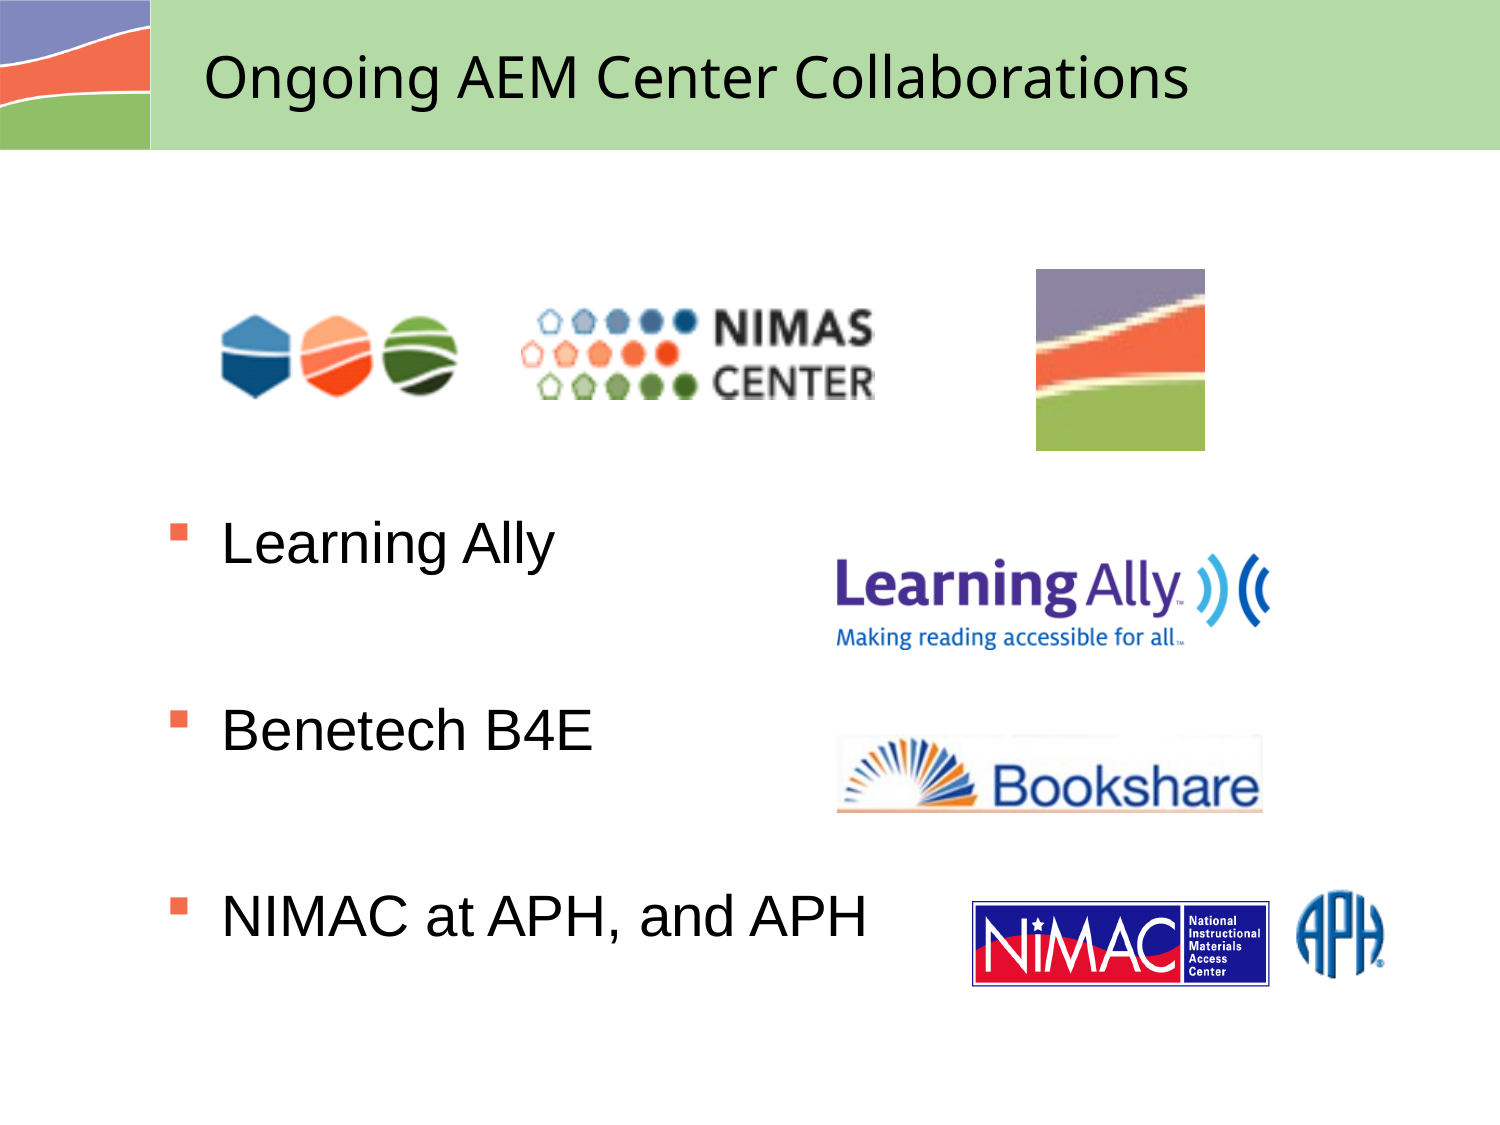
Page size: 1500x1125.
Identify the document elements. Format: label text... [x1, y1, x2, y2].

picture [837, 551, 1270, 651]
picture [1295, 885, 1388, 985]
title Ongoing AEM Center Collaborations [150, 0, 1500, 151]
list Learning Ally Benetech B4E NIMAC at APH, and APH [150, 199, 1389, 1063]
picture [521, 307, 875, 400]
picture [1035, 269, 1205, 451]
picture [837, 734, 1263, 813]
picture [212, 301, 468, 419]
picture [970, 897, 1271, 988]
picture [0, 0, 150, 150]
